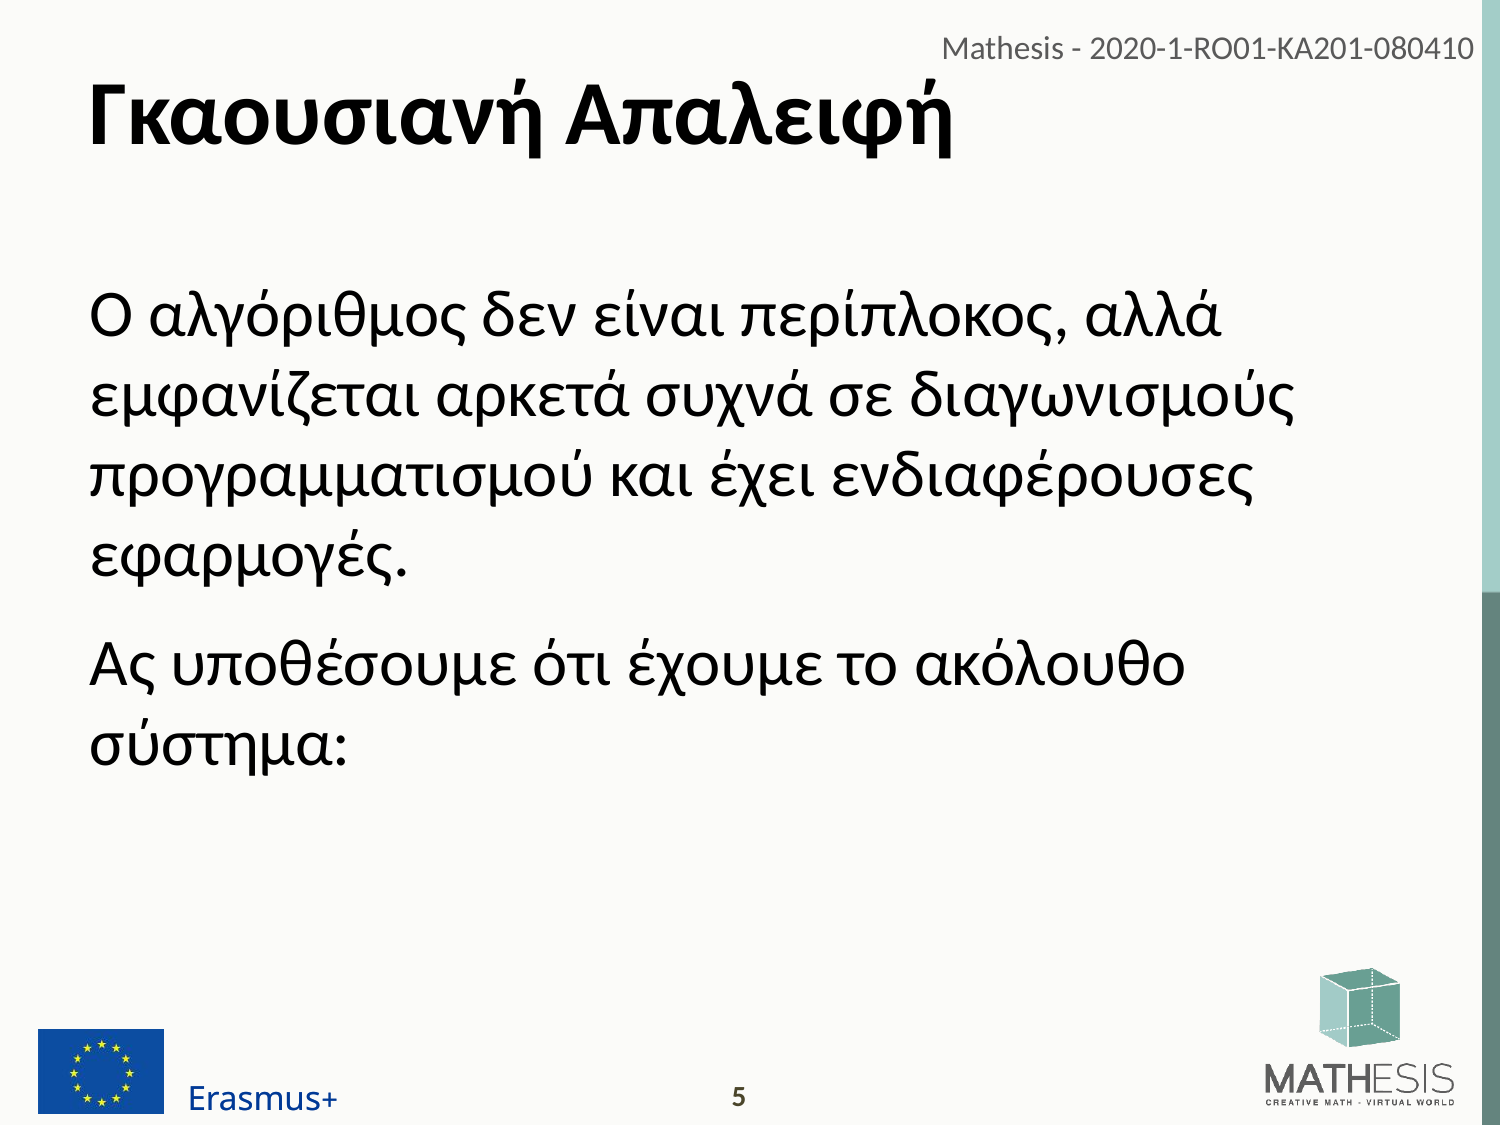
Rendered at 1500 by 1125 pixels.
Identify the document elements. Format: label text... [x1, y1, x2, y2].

title Γκαουσιανή Απαλειφή [75, 45, 1425, 233]
list Ο αλγόριθμος δεν είναι περίπλοκος, αλλά εμφανίζεται αρκετά συχνά σε διαγωνισμούς προγραμματισμού και έχει ενδιαφέρουσες εφαρμογές. Ας υποθέσουμε ότι έχουμε το ακόλουθο σύστημα: [75, 262, 1425, 551]
picture [38, 1029, 164, 1114]
